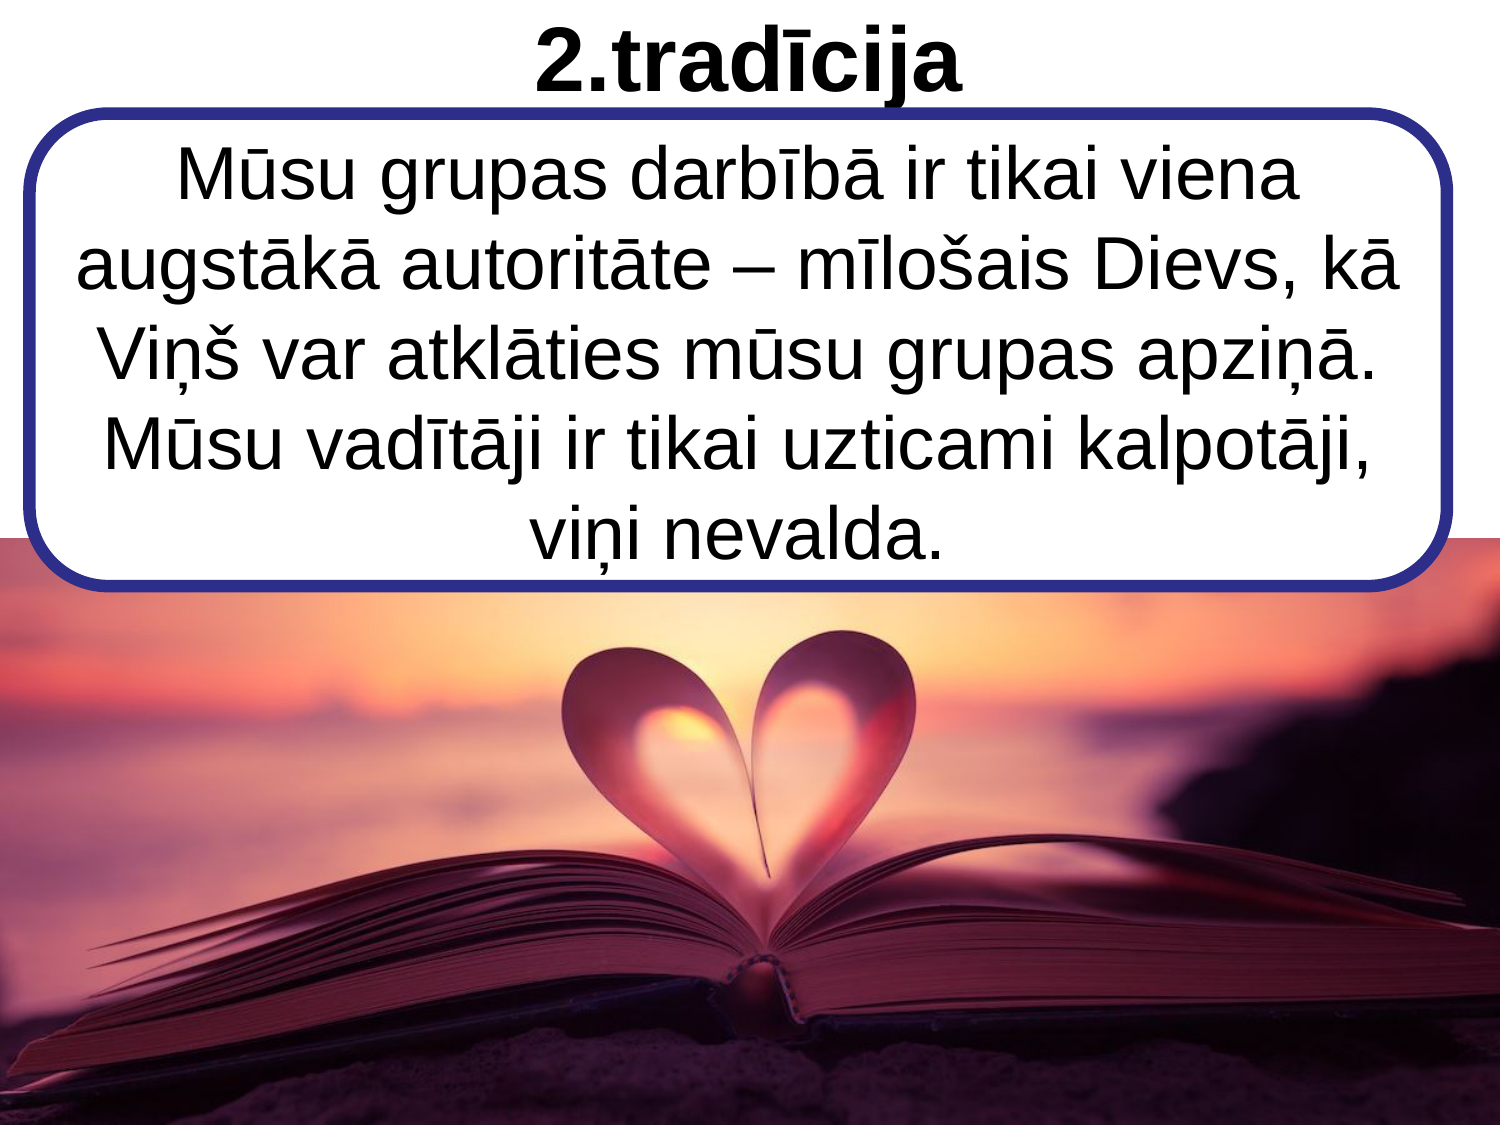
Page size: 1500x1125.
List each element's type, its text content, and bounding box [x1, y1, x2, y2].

picture [0, 538, 1500, 1125]
title 2.tradīcija [73, 0, 1425, 109]
text_box Mūsu grupas darbībā ir tikai viena augstākā autoritāte – mīlošais Dievs, kā Viņš var atklāties mūsu grupas apziņā. Mūsu vadītāji ir tikai uzticami kalpotāji, viņi nevalda. [27, 111, 1450, 537]
